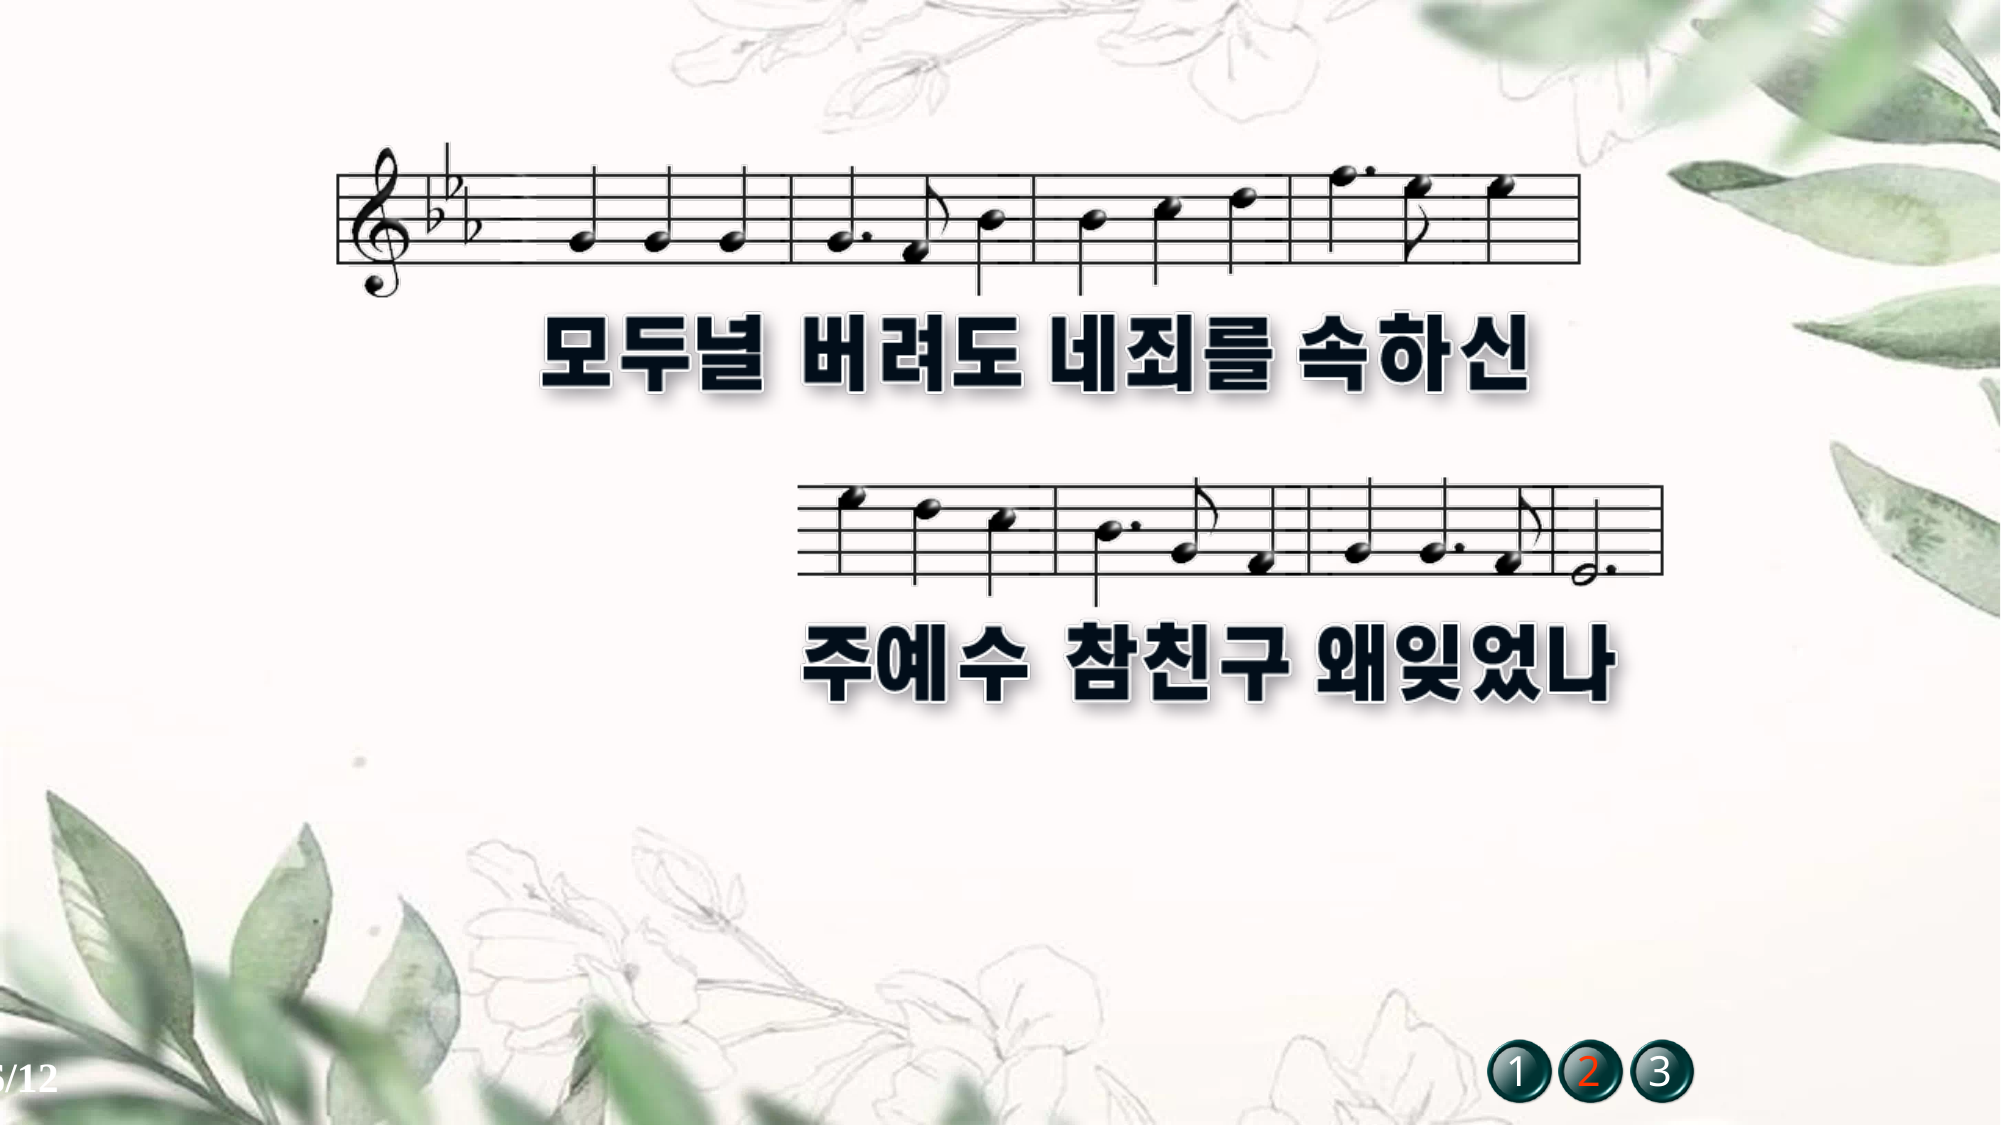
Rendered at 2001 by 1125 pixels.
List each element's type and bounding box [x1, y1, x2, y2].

text_box [1627, 1035, 1697, 1106]
picture [0, 0, 2001, 1125]
text_box [1484, 1035, 1555, 1106]
text_box [1555, 1035, 1626, 1106]
